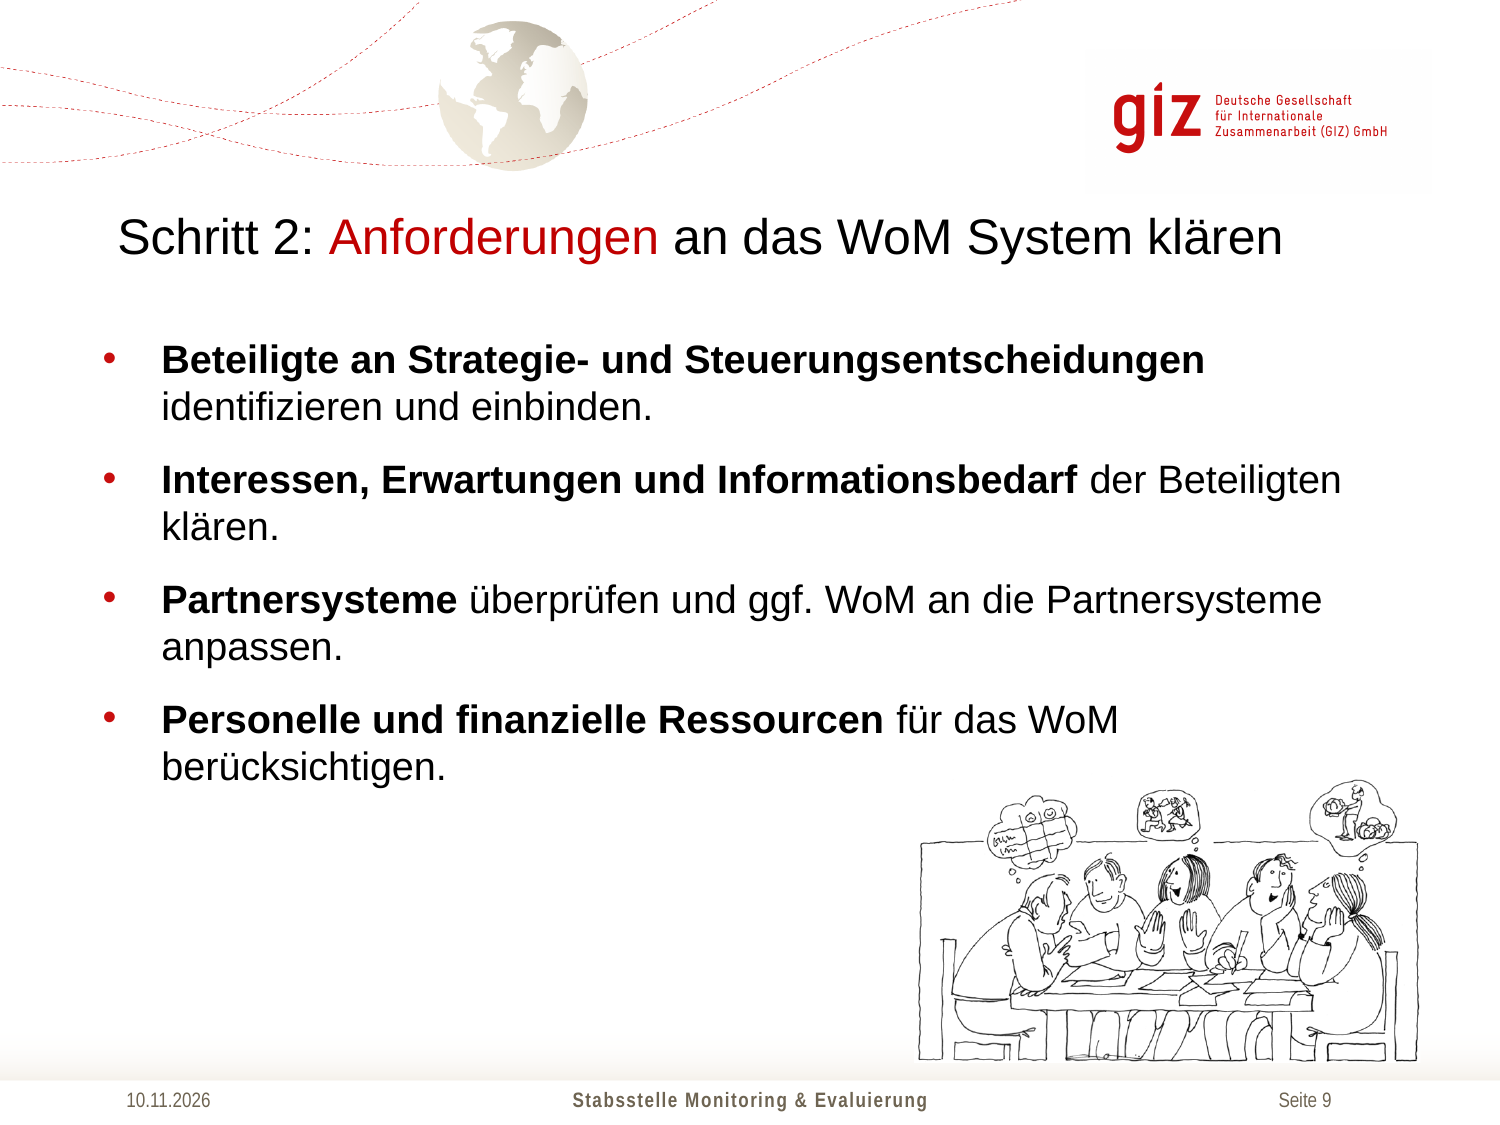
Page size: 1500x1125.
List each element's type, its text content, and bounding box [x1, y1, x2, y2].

list Beteiligte an Strategie- und Steuerungsentscheidungen identifizieren und einbinden. Interessen, Erwartungen und Informationsbedarf der Beteiligten klären. Partnersysteme überprüfen und ggf. WoM an die Partnersysteme anpassen. Personelle und finanzielle Ressourcen für das WoM berücksichtigen. [87, 325, 1377, 1021]
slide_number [111, 1079, 325, 1121]
footer Stabsstelle Monitoring & Evaluierung [469, 1079, 1031, 1121]
picture [0, 771, 1500, 1081]
picture [0, 0, 1500, 194]
title Schritt 2: Anforderungen an das WoM System klären [101, 197, 1379, 299]
